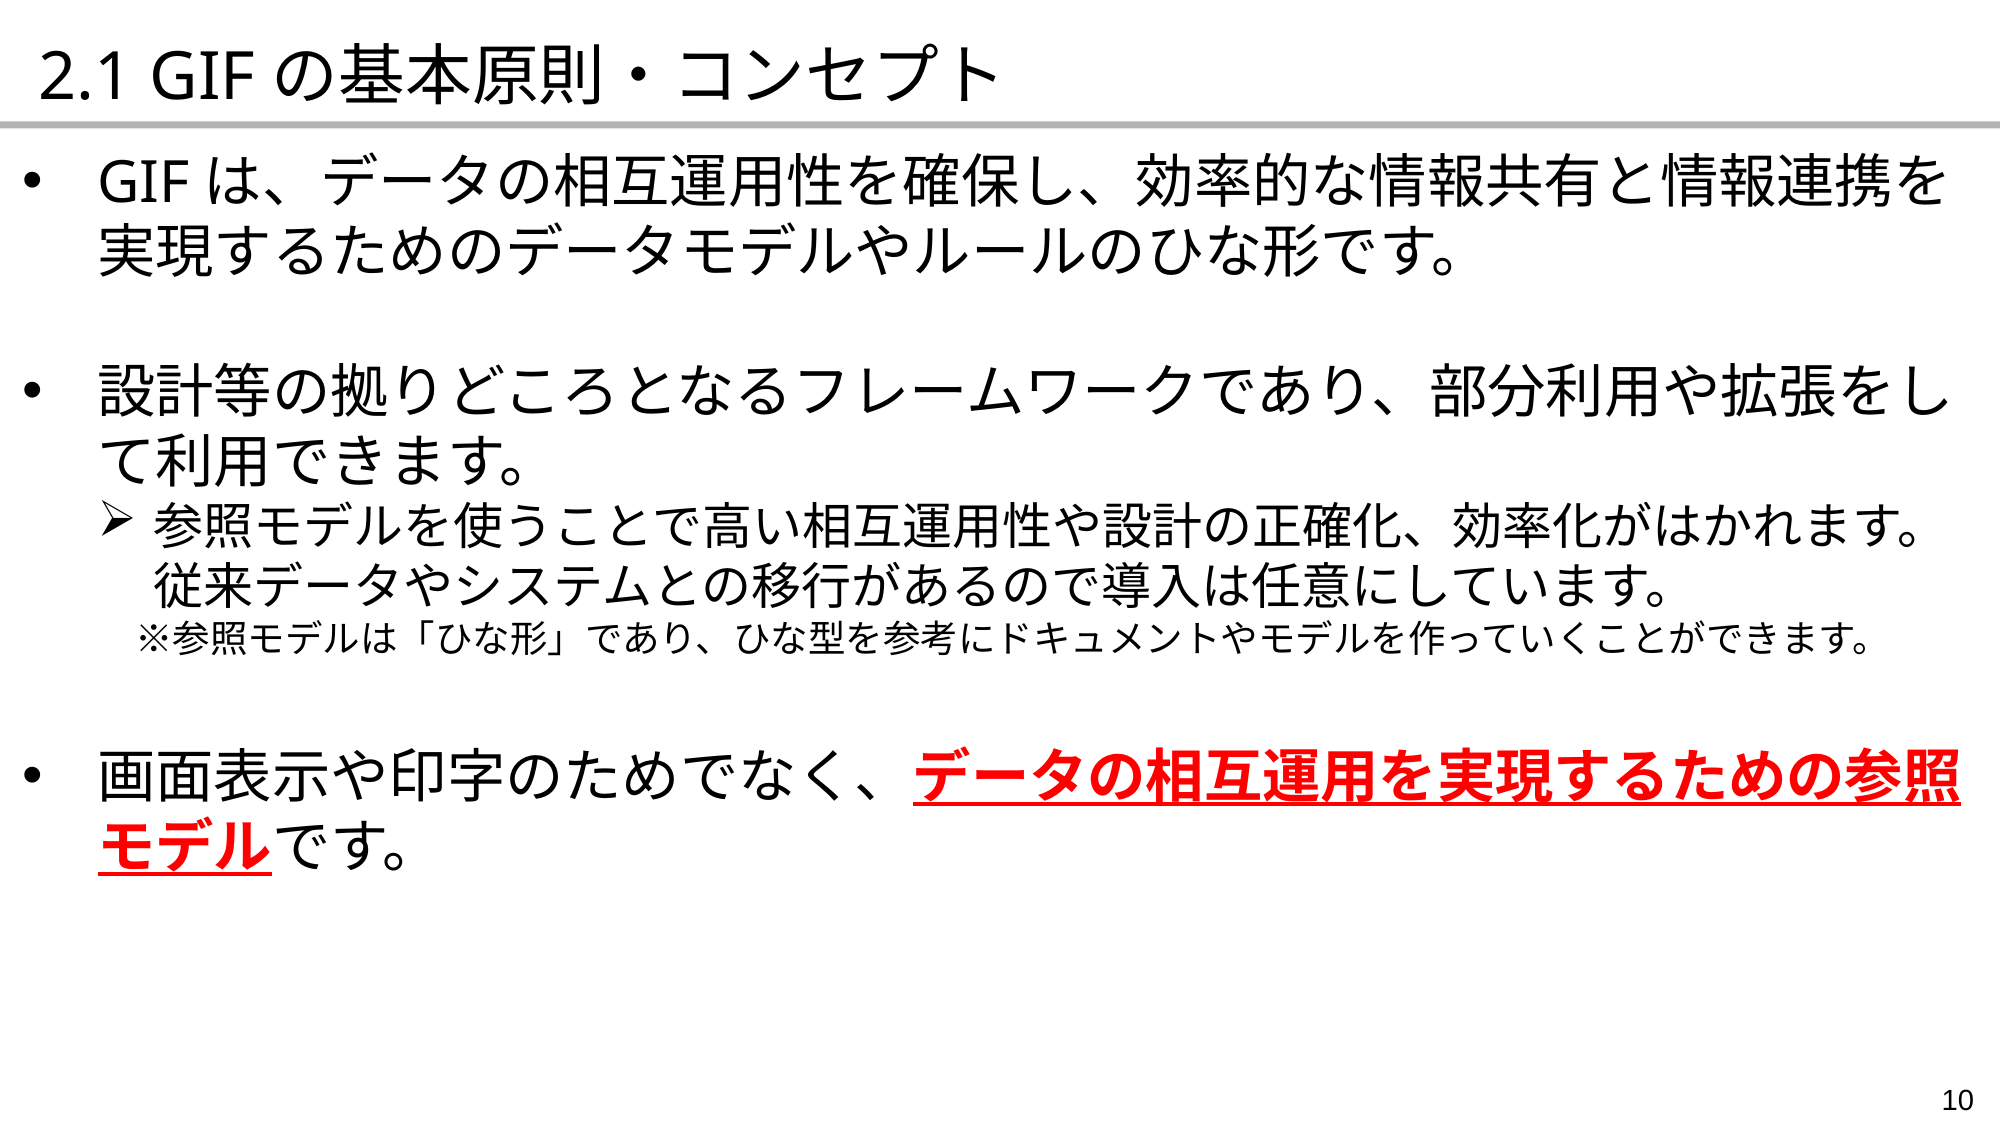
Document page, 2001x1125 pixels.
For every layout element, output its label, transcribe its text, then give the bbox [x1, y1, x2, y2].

text_box 2.1 GIFの基本原則・コンセプト [23, 34, 1910, 121]
text_box GIFは、データの相互運用性を確保し、効率的な情報共有と情報連携を実現するためのデータモデルやルールのひな形です。 設計等の拠りどころとなるフレームワークであり、部分利用や拡張をして利用できます。 参照モデルを使うことで高い相互運用性や設計の正確化、効率化がはかれます。従来データやシステムとの移行があるので導入は任意にしています。 ※参照モデルは「ひな形」であり、ひな型を参考にドキュメントやモデルを作っていくことができます。 画面表示や印字のためでなく、データの相互運用を実現するための参照モデルです。 [7, 137, 1993, 887]
slide_number 10 [1881, 1073, 1989, 1124]
